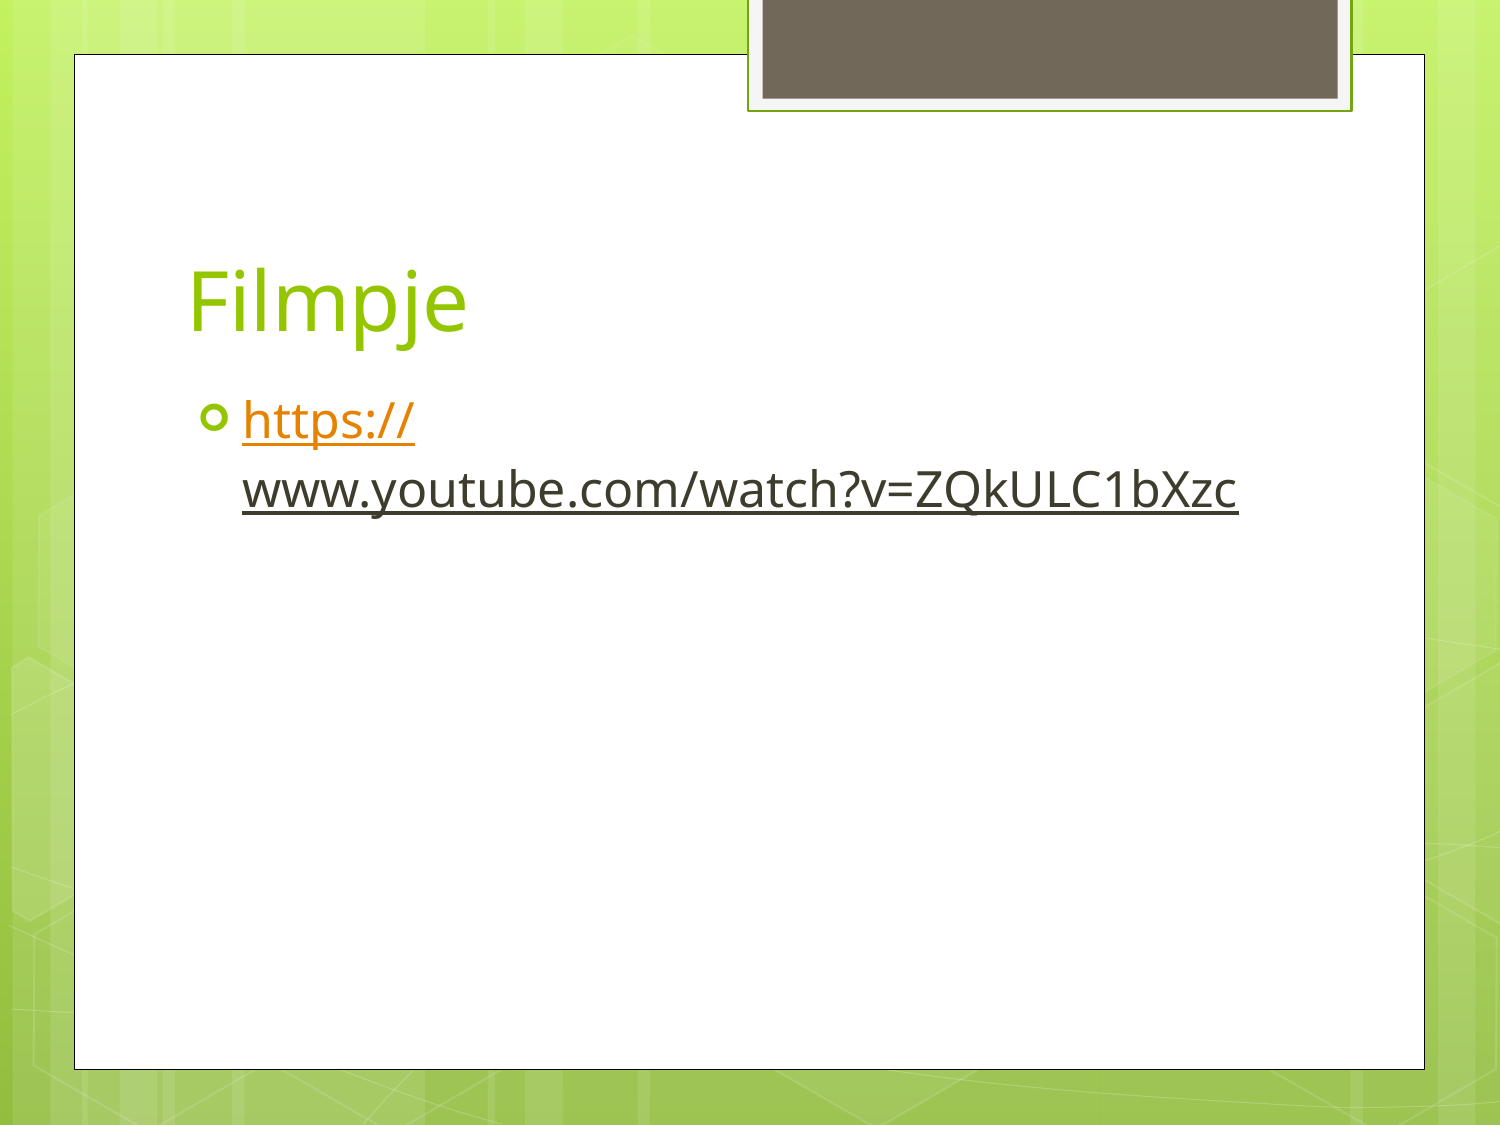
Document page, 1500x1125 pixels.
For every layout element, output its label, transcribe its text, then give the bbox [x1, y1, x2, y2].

list https://www.youtube.com/watch?v=ZQkULC1bXzc [171, 381, 1283, 957]
title Filmpje [171, 168, 1324, 357]
